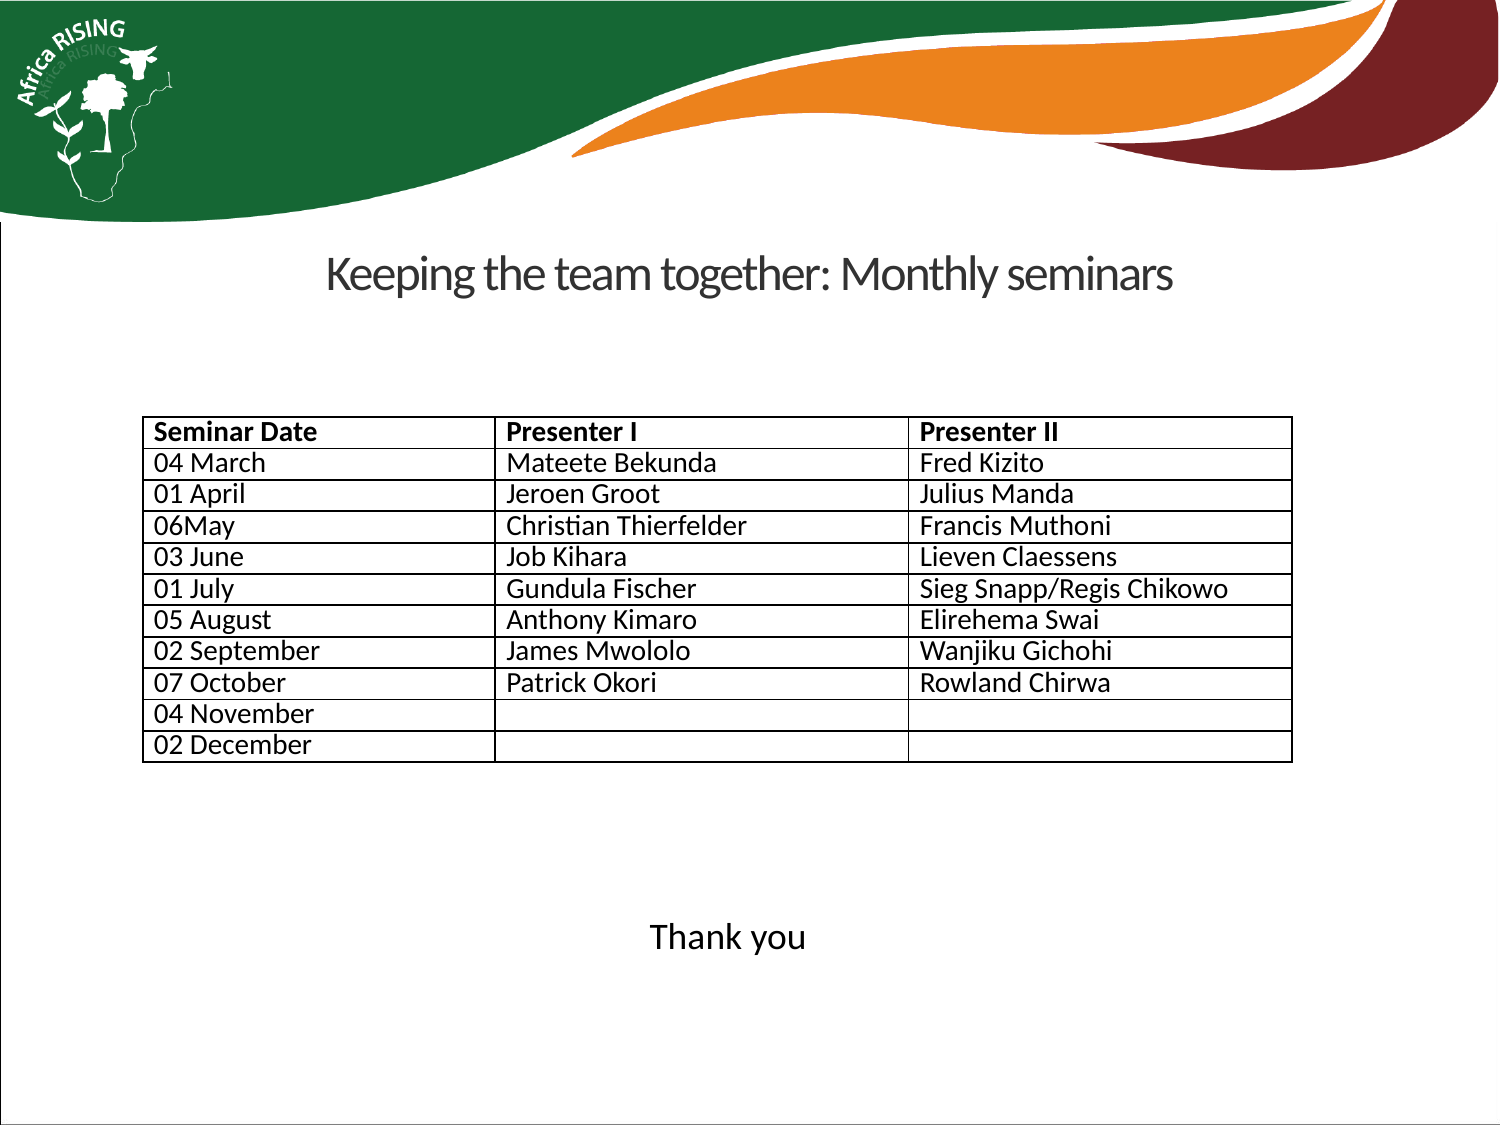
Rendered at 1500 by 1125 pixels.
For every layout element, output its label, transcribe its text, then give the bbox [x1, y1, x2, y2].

table_cell 03 June [144, 544, 494, 573]
picture [0, 0, 1500, 1125]
table_cell [909, 732, 1291, 761]
table_cell Lieven Claessens [909, 544, 1291, 573]
table_cell 04 March [144, 449, 494, 479]
table_cell 02 September [144, 638, 494, 667]
table_cell Gundula Fischer [496, 575, 908, 604]
table_cell Job Kihara [496, 544, 908, 573]
table_cell 07 October [144, 669, 494, 699]
table_header Presenter II [909, 418, 1291, 448]
table_cell Francis Muthoni [909, 512, 1291, 542]
table_cell Wanjiku Gichohi [909, 638, 1291, 667]
table_cell Mateete Bekunda [496, 449, 908, 479]
table_cell 01 July [144, 575, 494, 604]
table_cell 02 December [144, 732, 494, 761]
table_cell 06May [144, 512, 494, 542]
table_cell Elirehema Swai [909, 606, 1291, 636]
table_cell Sieg Snapp/Regis Chikowo [909, 575, 1291, 604]
table_header Seminar Date [144, 418, 494, 448]
table_cell [496, 700, 908, 730]
table_cell [496, 732, 908, 761]
table_cell Anthony Kimaro [496, 606, 908, 636]
table_cell 04 November [144, 700, 494, 730]
table_header Presenter I [496, 418, 908, 448]
text_box Thank you [474, 904, 982, 965]
title Keeping the team together: Monthly seminars [112, 232, 1388, 312]
table_cell Patrick Okori [496, 669, 908, 699]
table_cell Jeroen Groot [496, 481, 908, 510]
table_cell Rowland Chirwa [909, 669, 1291, 699]
table_cell Christian Thierfelder [496, 512, 908, 542]
table_cell 05 August [144, 606, 494, 636]
table_cell Julius Manda [909, 481, 1291, 510]
table_cell 01 April [144, 481, 494, 510]
table_cell James Mwololo [496, 638, 908, 667]
table_cell [909, 700, 1291, 730]
table_cell Fred Kizito [909, 449, 1291, 479]
